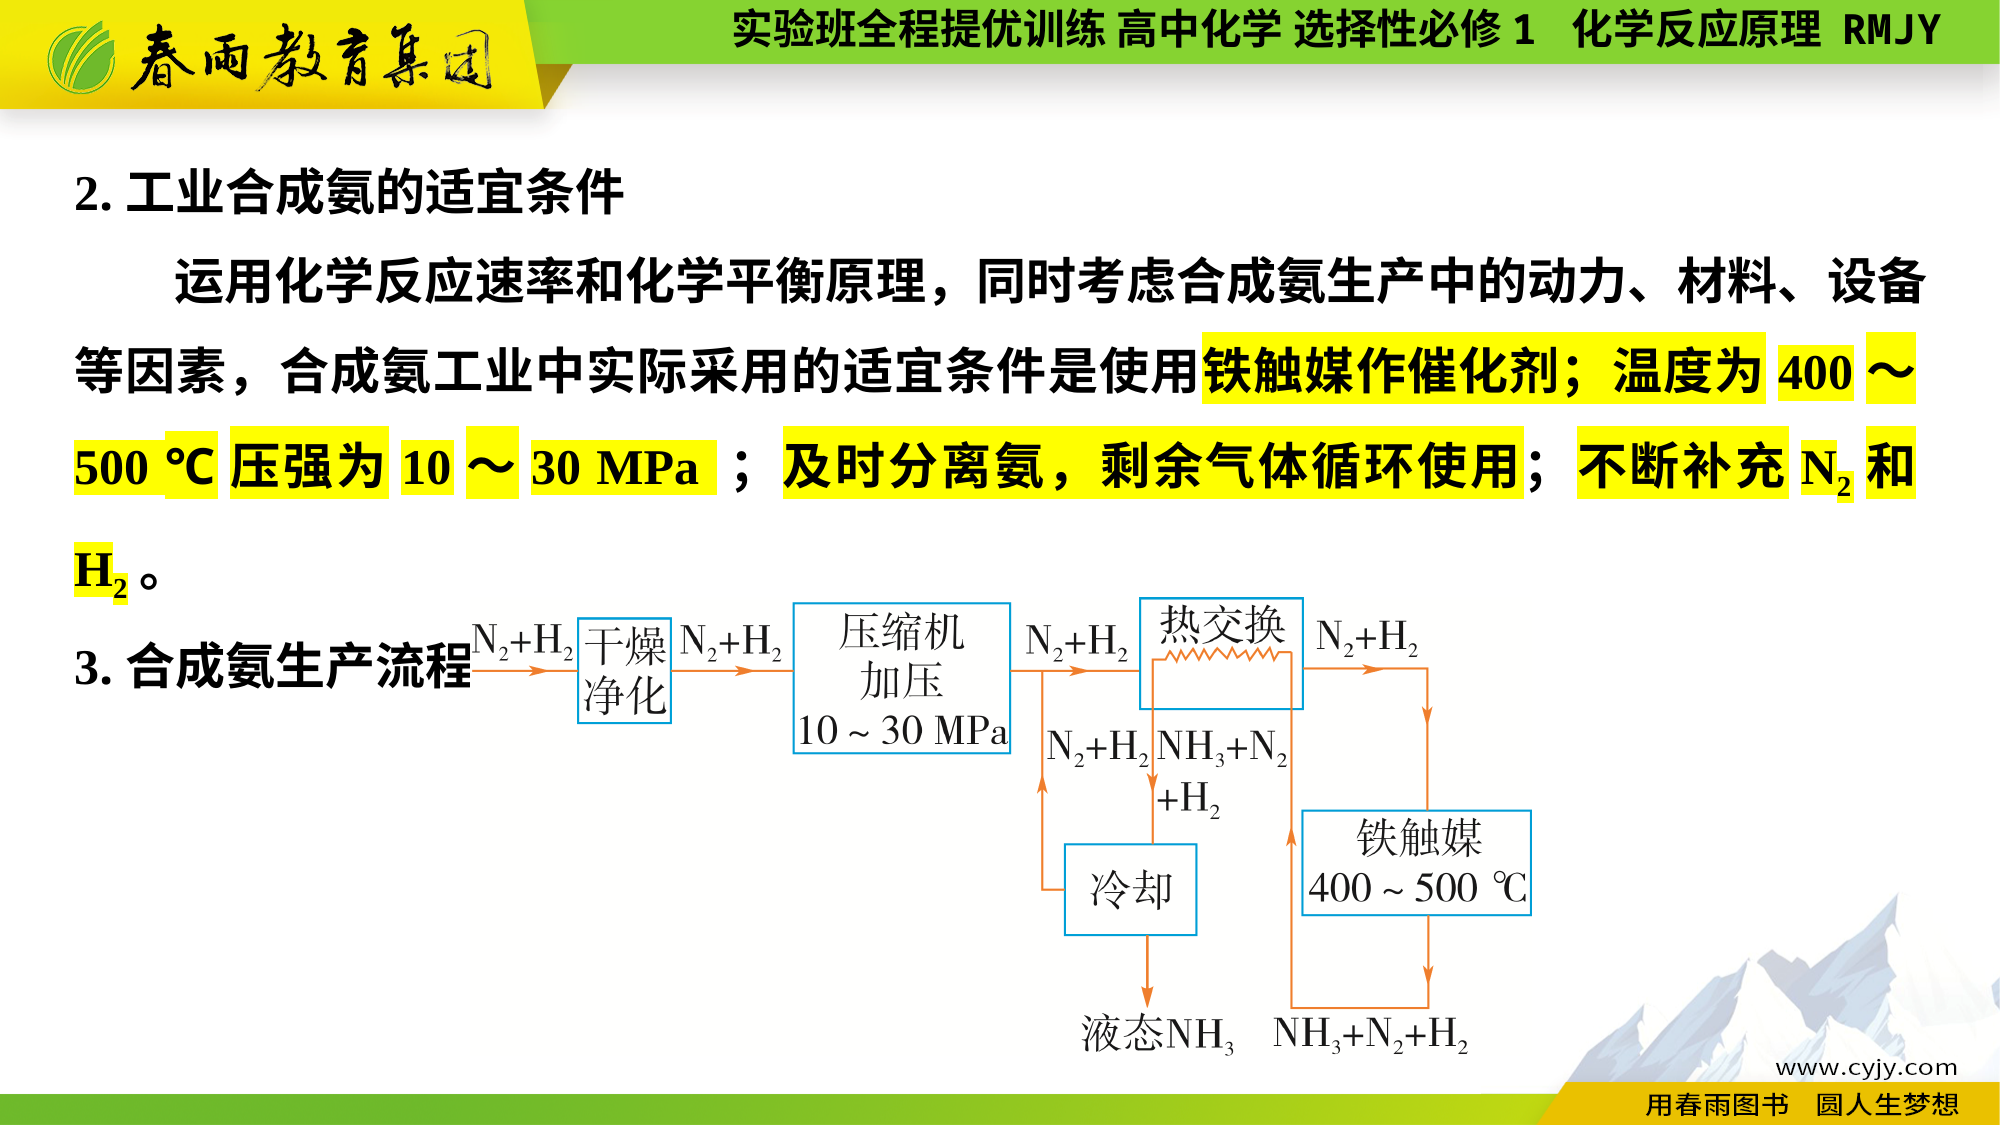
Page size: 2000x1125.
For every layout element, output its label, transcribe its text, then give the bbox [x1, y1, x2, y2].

picture [0, 0, 2000, 1125]
list 2.工业合成氨的适宜条件 运用化学反应速率和化学平衡原理，同时考虑合成氨生产中的动力、材料、设备等因素，合成氨工业中实际采用的适宜条件是使用铁触媒作催化剂；温度为400～500 ℃压强为10～30 MPa ；及时分离氨，剩余气体循环使用；不断补充N2和H2。 3.合成氨生产流程示意图 [59, 122, 1944, 592]
